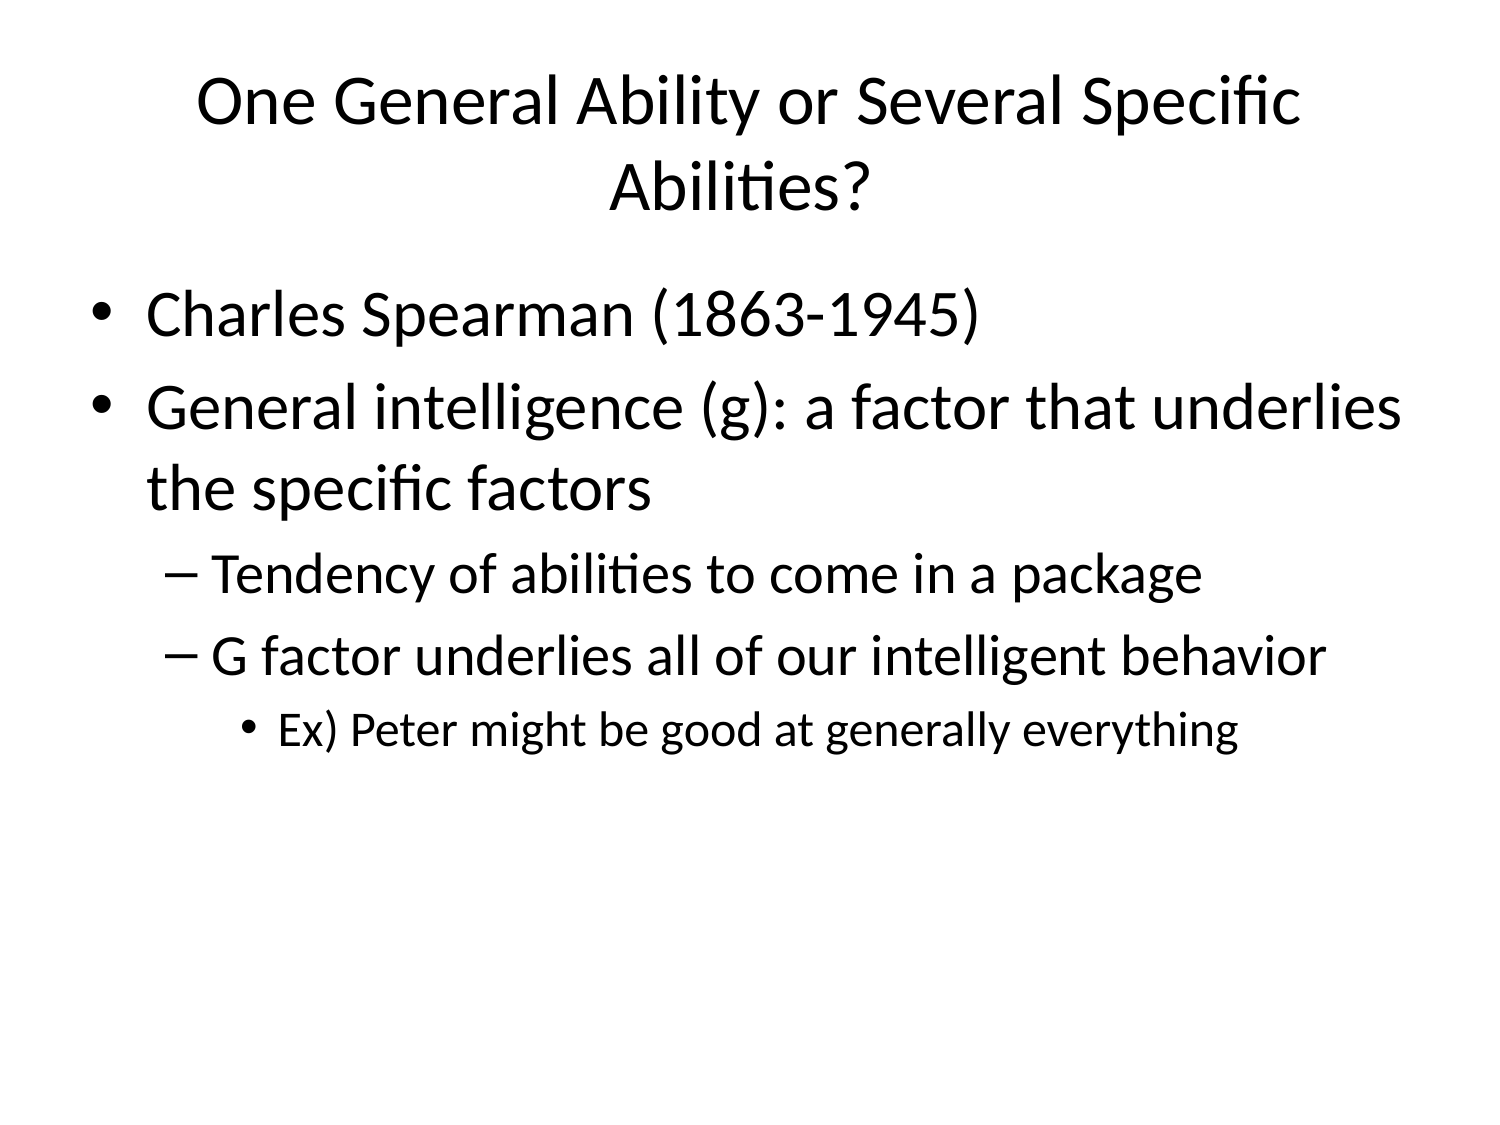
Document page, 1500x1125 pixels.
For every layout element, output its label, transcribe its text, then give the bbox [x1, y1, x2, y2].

title One General Ability or Several Specific Abilities? [75, 45, 1425, 233]
list Charles Spearman (1863-1945) General intelligence (g): a factor that underlies the specific factors Tendency of abilities to come in a package G factor underlies all of our intelligent behavior Ex) Peter might be good at generally everything [75, 262, 1425, 1005]
